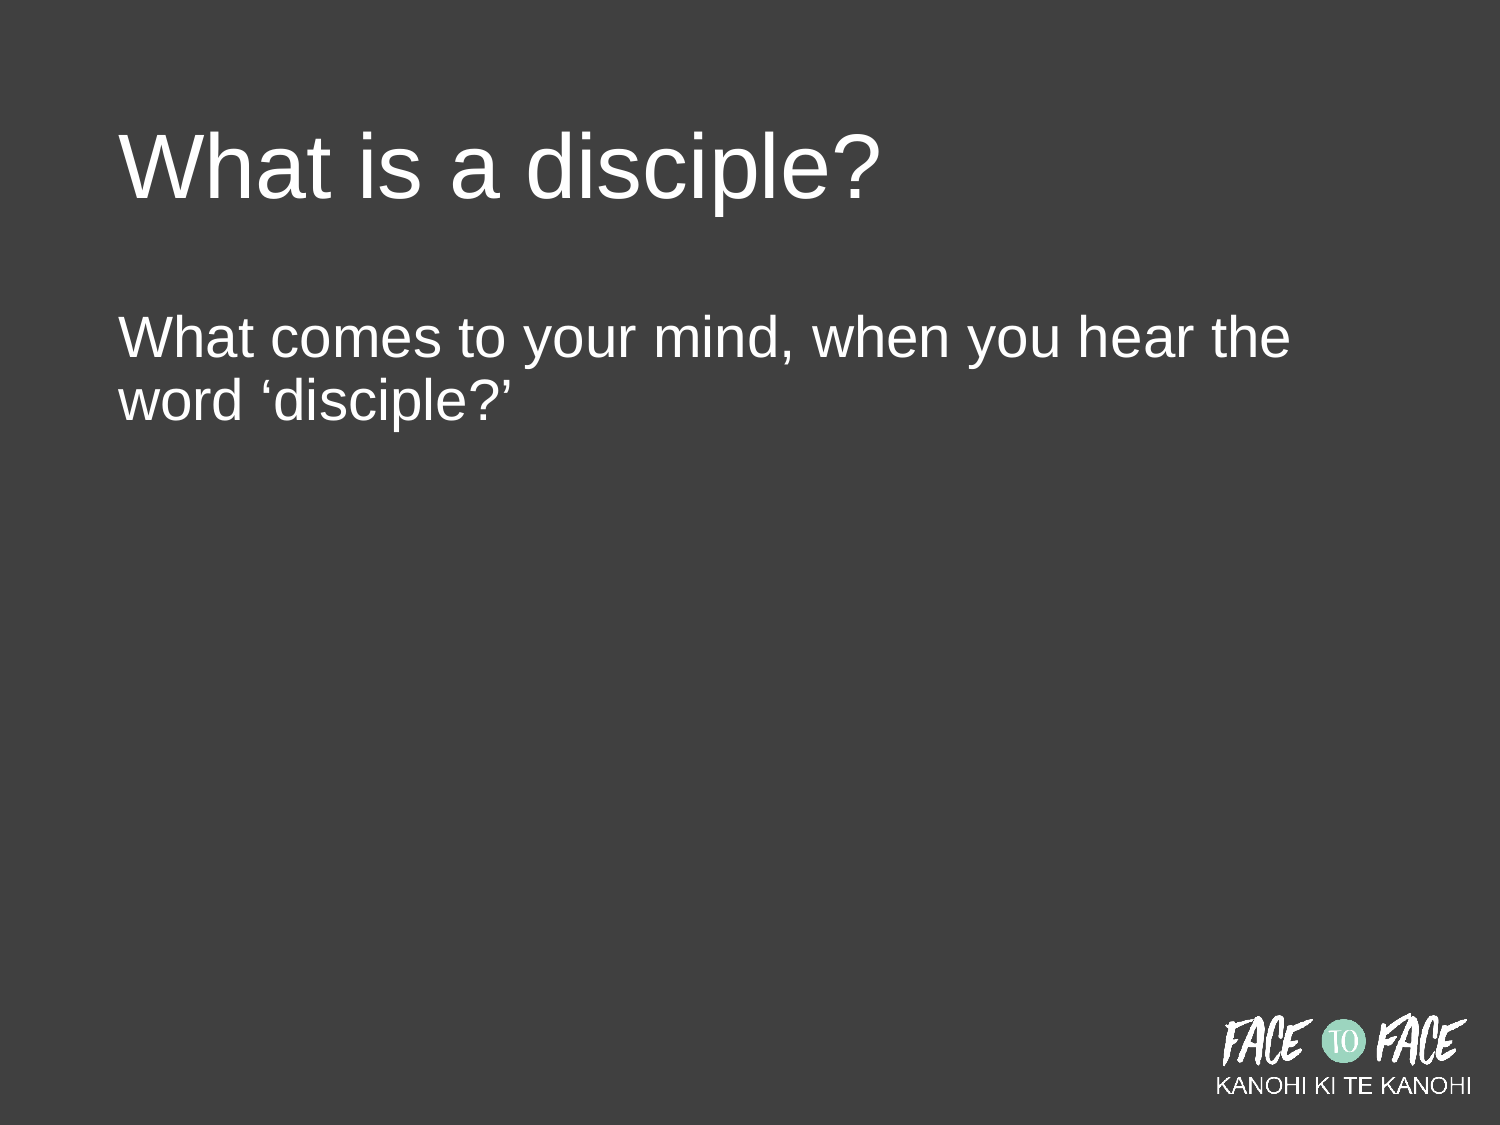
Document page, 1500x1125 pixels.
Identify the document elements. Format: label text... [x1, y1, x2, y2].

title What is a disciple? [103, 59, 1397, 278]
list What comes to your mind, when you hear the word ‘disciple?’ [103, 299, 1397, 1014]
picture [1215, 1013, 1472, 1101]
